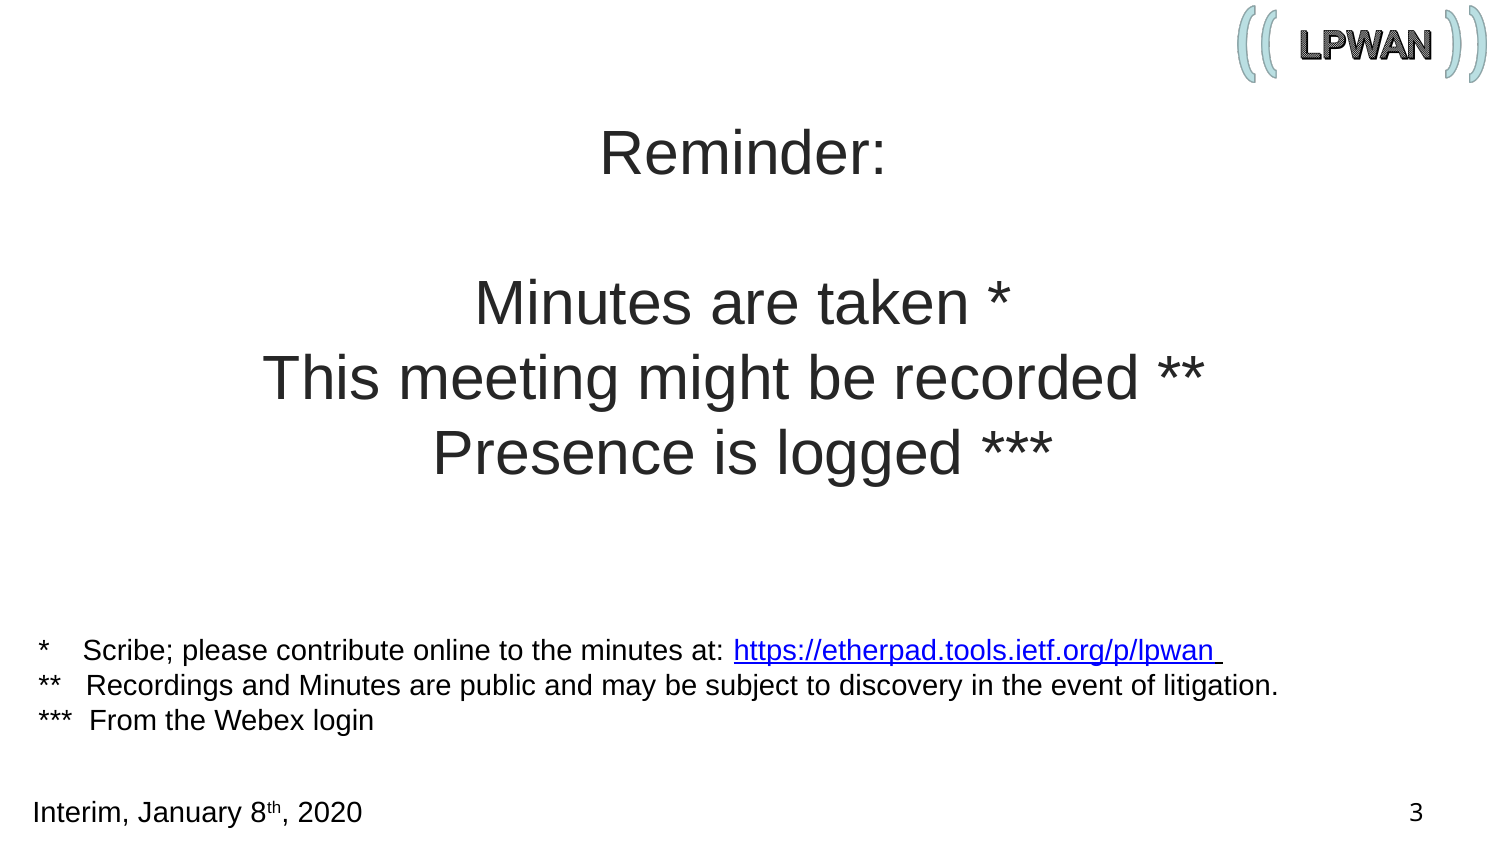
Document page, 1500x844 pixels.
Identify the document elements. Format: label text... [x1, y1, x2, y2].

text_box Reminder: Minutes are taken * This meeting might be recorded ** Presence is logged *** [223, 65, 1264, 535]
picture [1237, 5, 1487, 83]
text_box * Scribe; please contribute online to the minutes at: https://etherpad.tools.ietf.org/p/lpwan ** Recordings and Minutes are public and may be subject to discovery in the event of litigation. *** From the Webex login [27, 625, 1477, 742]
slide_number 3 [1358, 791, 1439, 837]
